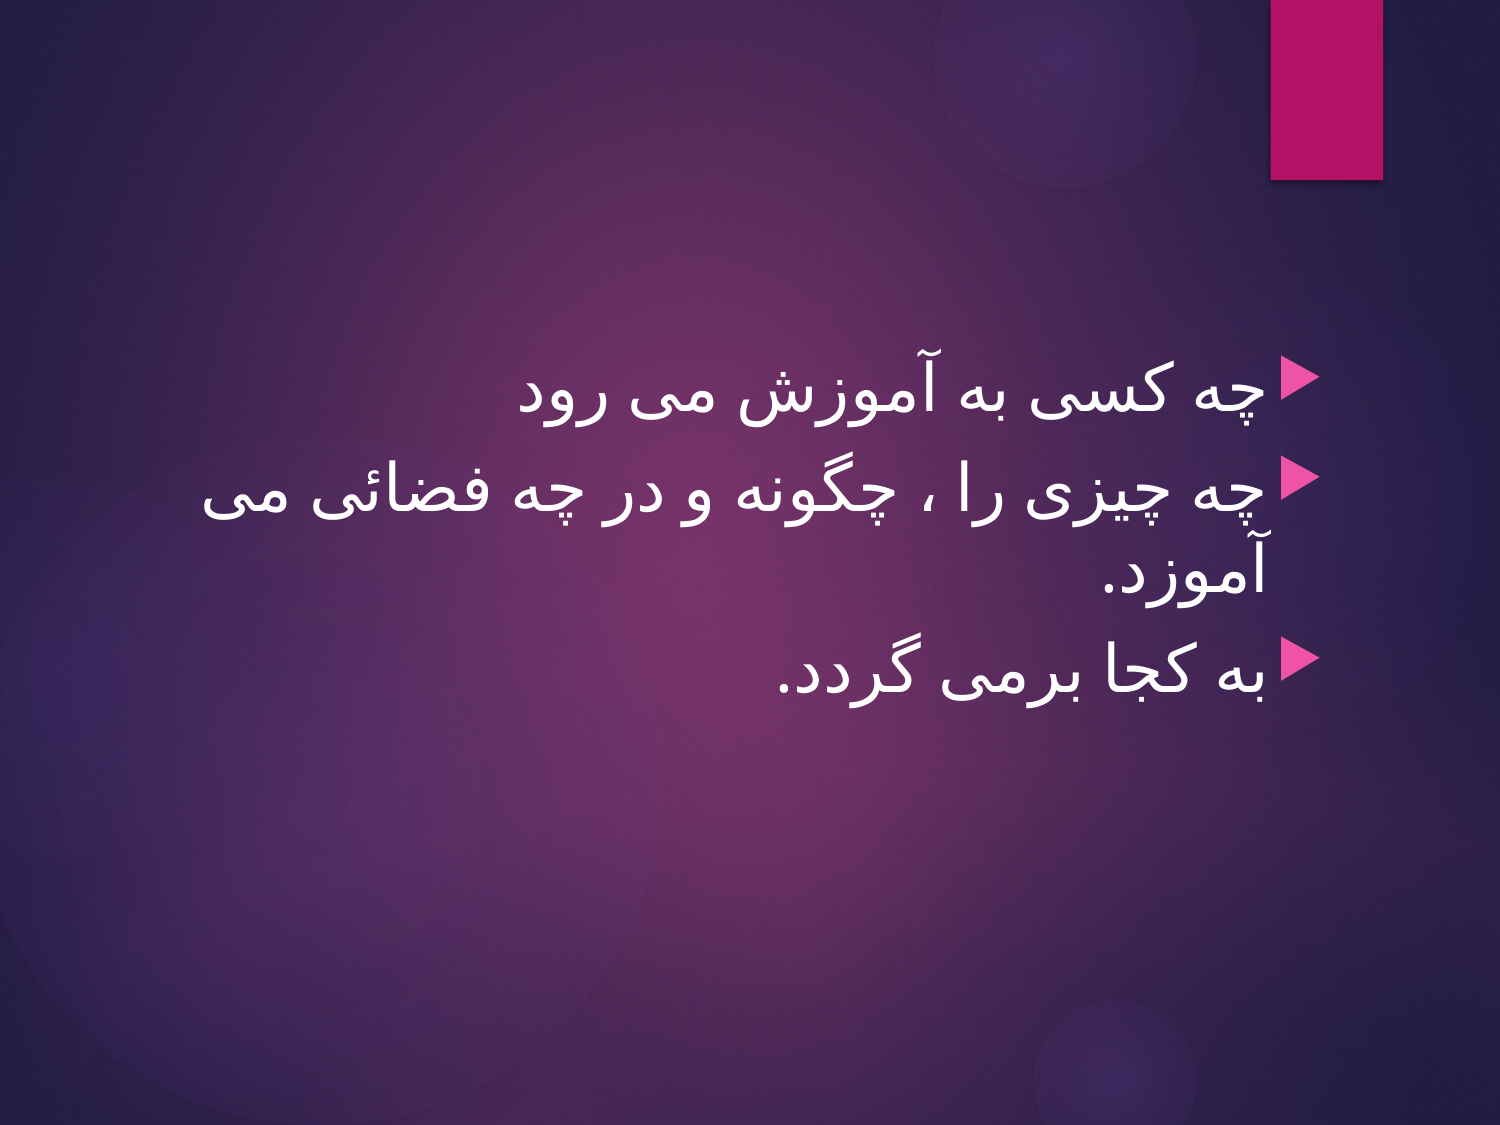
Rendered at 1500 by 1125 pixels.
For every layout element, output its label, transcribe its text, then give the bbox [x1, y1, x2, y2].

list چه کسی به آموزش می رود چه چیزی را ، چگونه و در چه فضائی می آموزد. به کجا برمی گردد. [135, 336, 1341, 1025]
